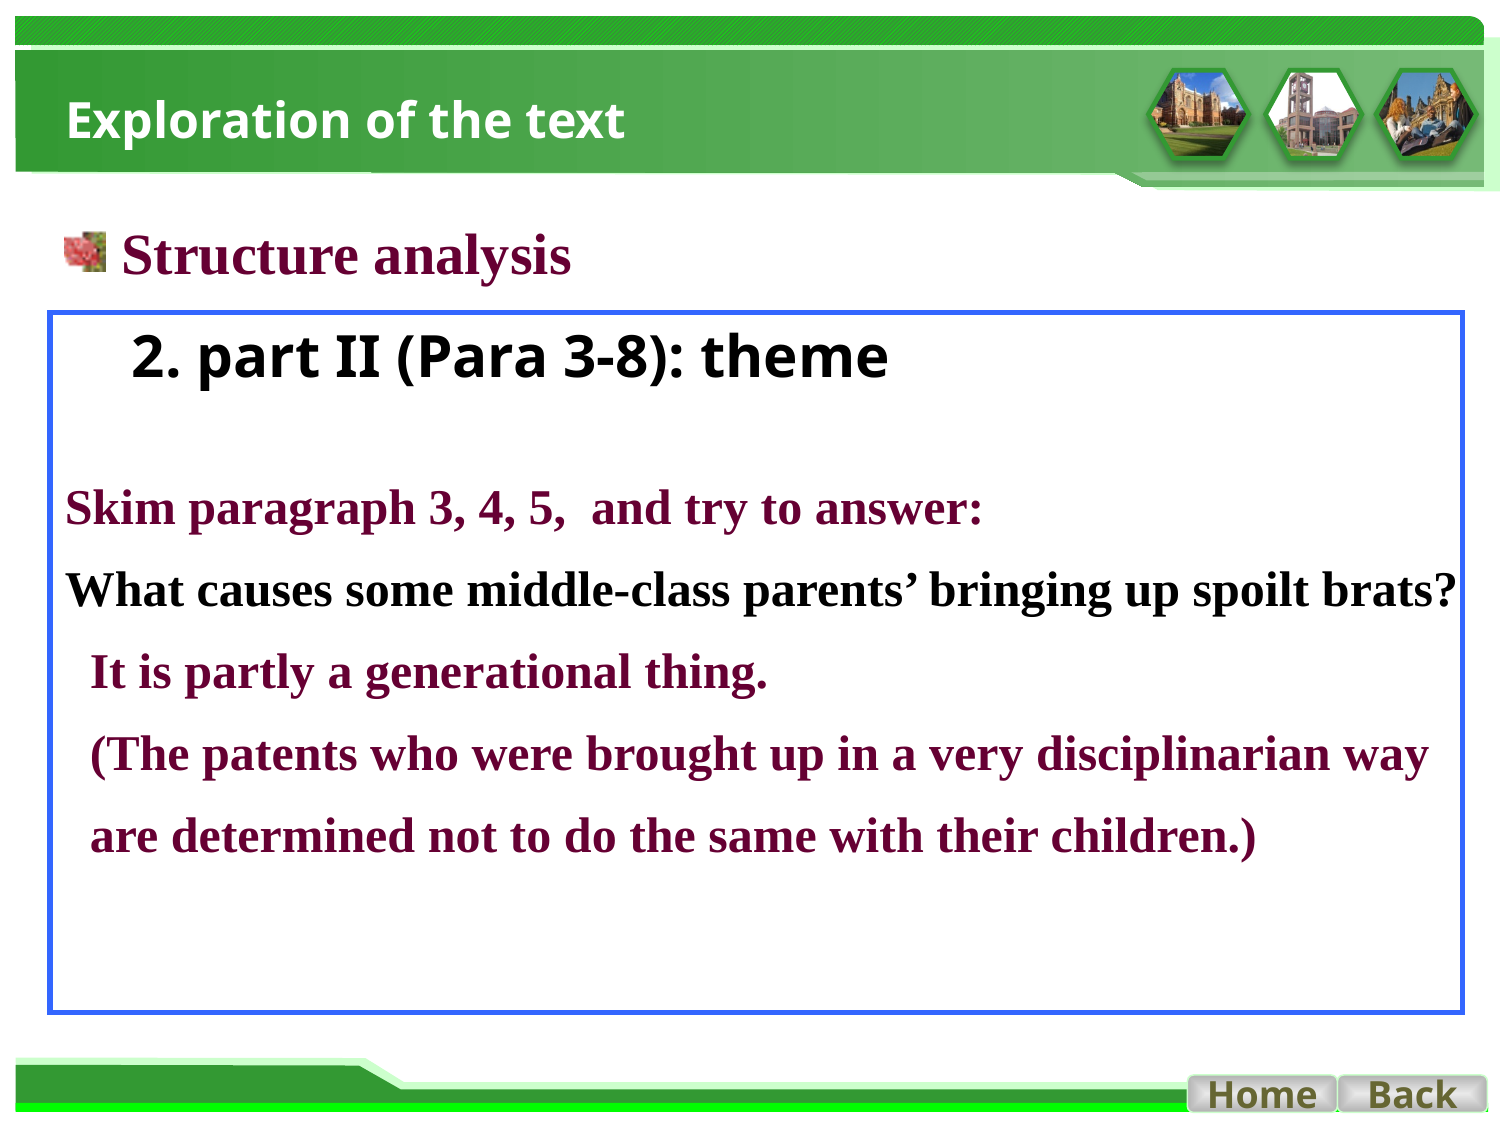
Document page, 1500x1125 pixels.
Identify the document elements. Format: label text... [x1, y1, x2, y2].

text_box Back [1337, 1074, 1488, 1113]
text_box Home [1187, 1074, 1338, 1113]
text_box Skim paragraph 3, 4, 5, and try to answer: What causes some middle-class parents’ bringing up spoilt brats? It is partly a generational thing. (The patents who were brought up in a very disciplinarian way are determined not to do the same with their children.) [49, 312, 1463, 1013]
picture [1380, 73, 1473, 155]
list Structure analysis 2. part II (Para 3-8): theme [49, 187, 1500, 1051]
picture [1291, 73, 1358, 155]
picture [64, 230, 106, 272]
title Exploration of the text [49, 74, 1326, 163]
